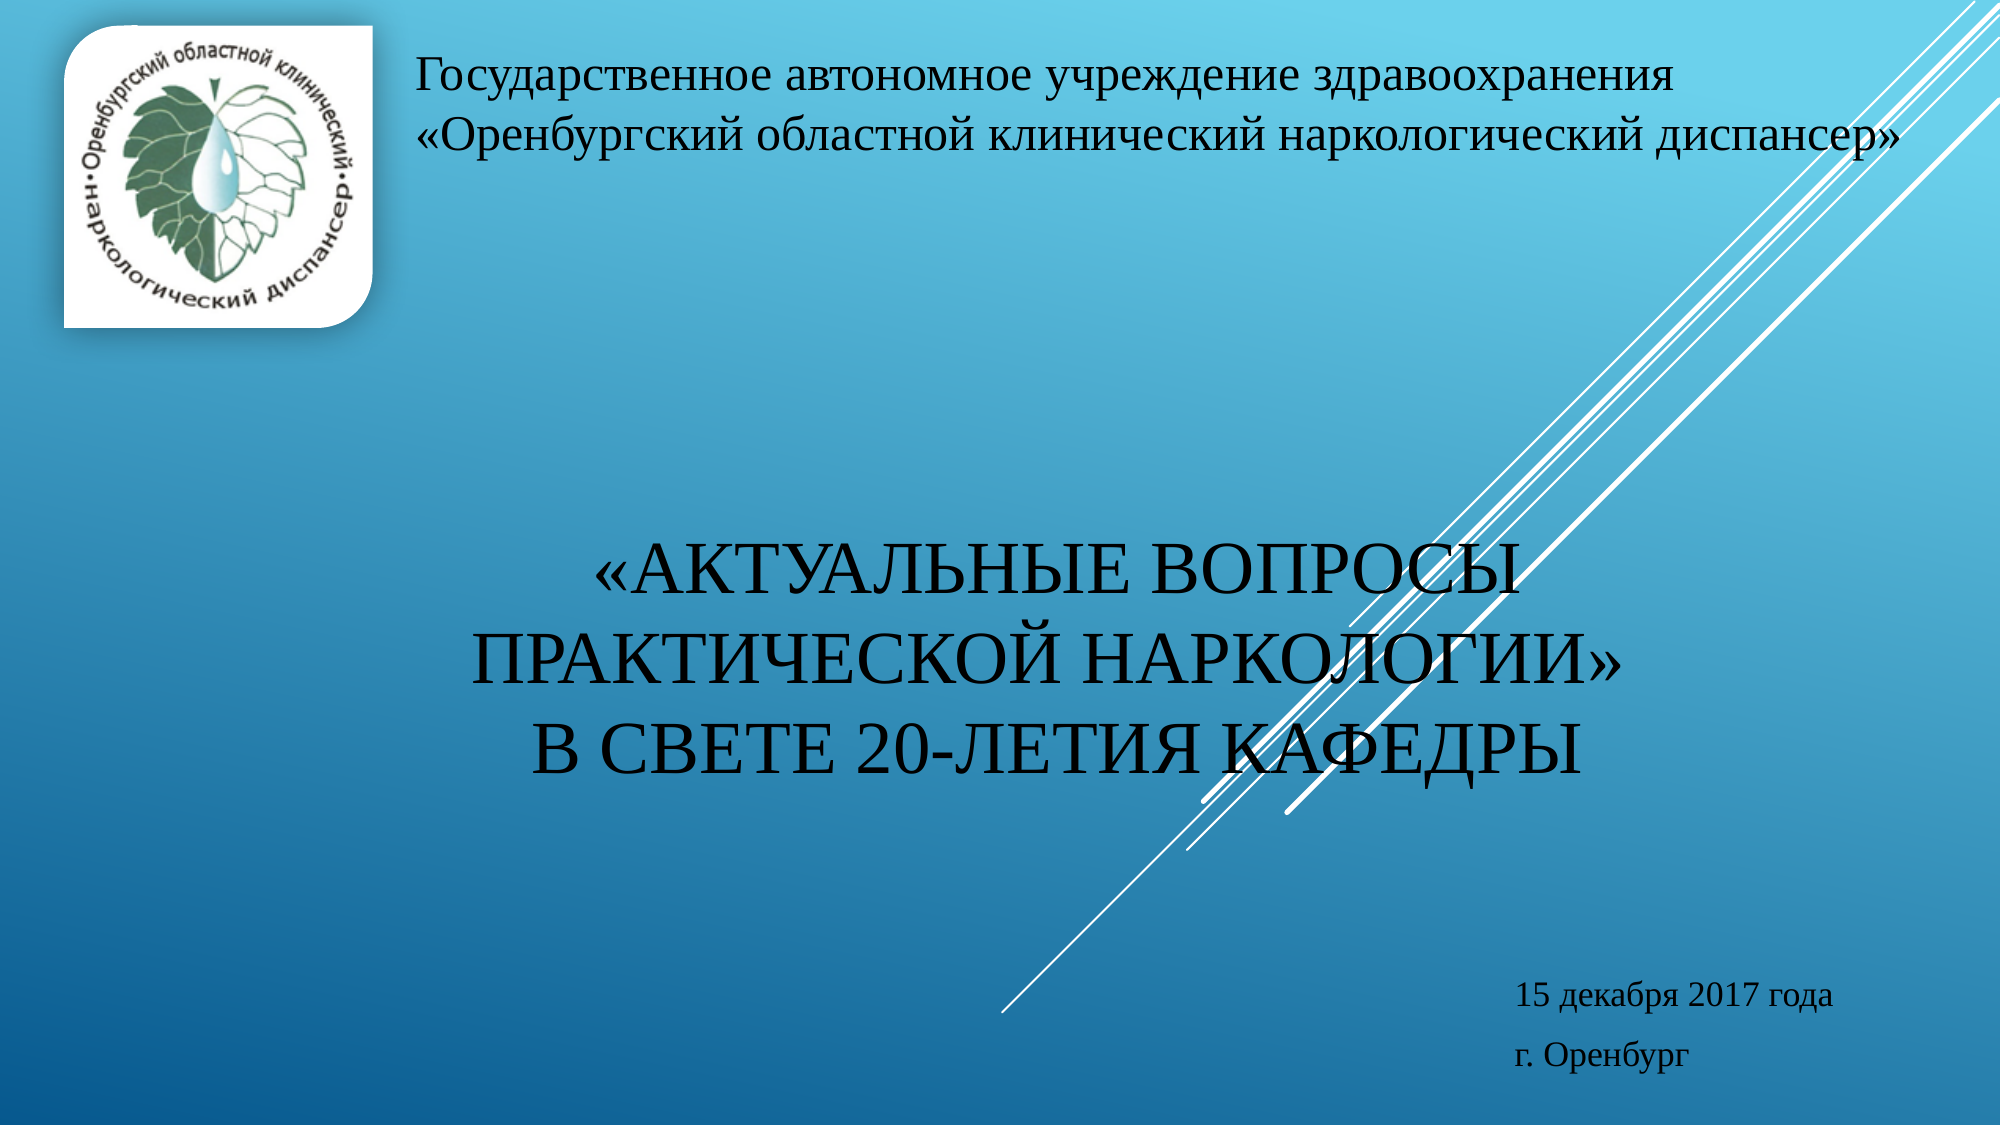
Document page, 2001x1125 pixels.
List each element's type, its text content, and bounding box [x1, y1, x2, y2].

text_box Государственное автономное учреждение здравоохранения «Оренбургский областной клинический наркологический диспансер» [400, 33, 2000, 168]
subtitle 15 декабря 2017 года г. Оренбург [1499, 963, 1935, 1082]
title «Актуальные вопросы практической наркологии» в свете 20-летия кафедры [282, 332, 1834, 957]
picture [71, 32, 366, 321]
